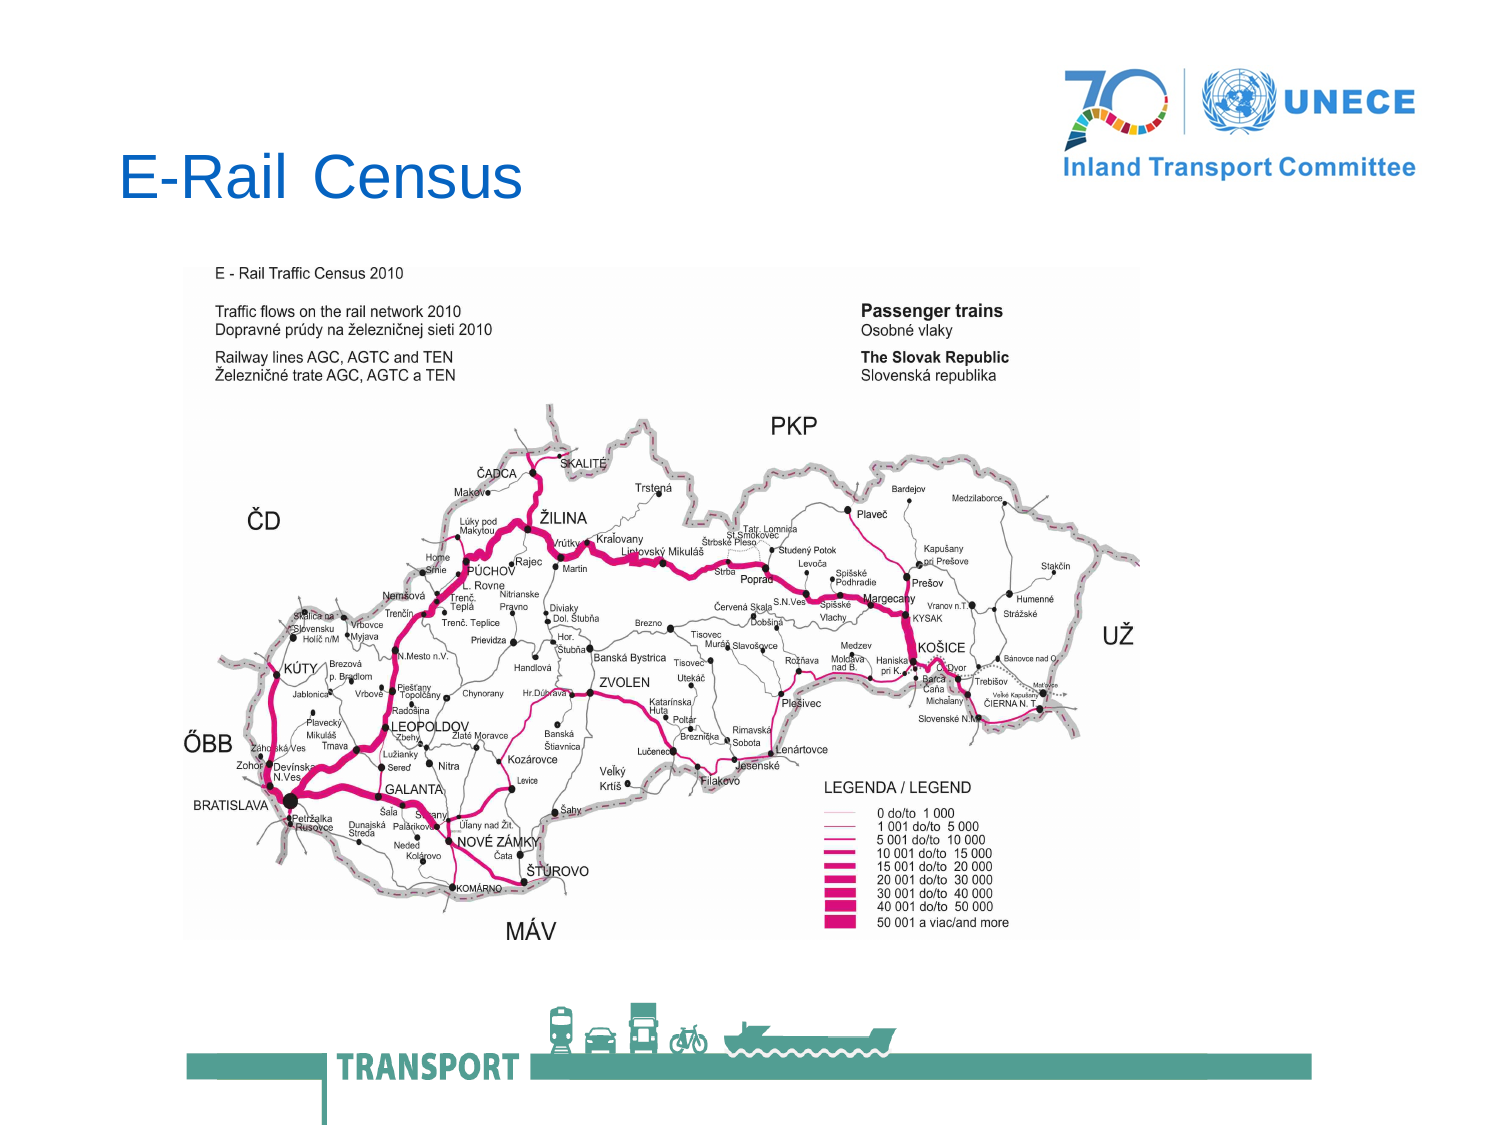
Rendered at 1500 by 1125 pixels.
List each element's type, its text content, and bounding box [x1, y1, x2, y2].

picture [183, 267, 1140, 940]
picture [186, 987, 1312, 1125]
picture [1056, 65, 1422, 182]
title E-Rail Census [103, 59, 1022, 278]
